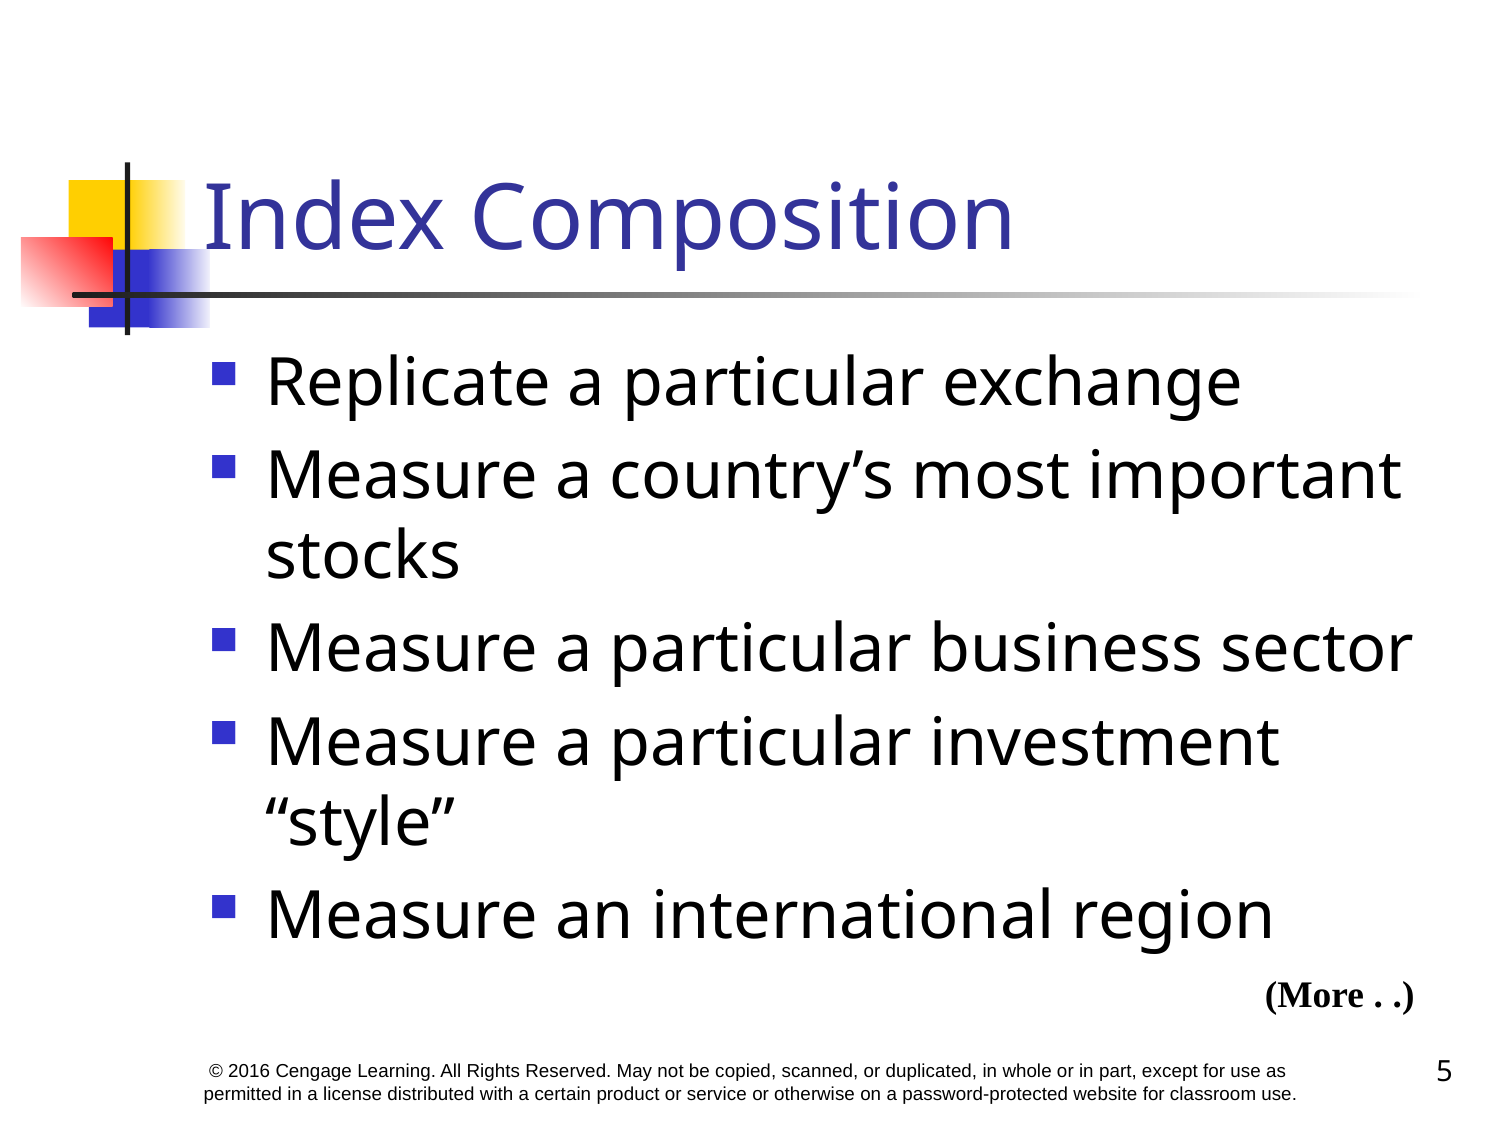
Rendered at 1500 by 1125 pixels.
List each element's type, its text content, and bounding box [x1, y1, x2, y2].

slide_number 5 [1154, 1023, 1468, 1100]
text_box (More . .) [1250, 962, 1450, 1023]
list Replicate a particular exchange Measure a country’s most important stocks Measure a particular business sector Measure a particular investment “style” Measure an international region [193, 330, 1470, 1007]
title Index Composition [188, 34, 1468, 276]
